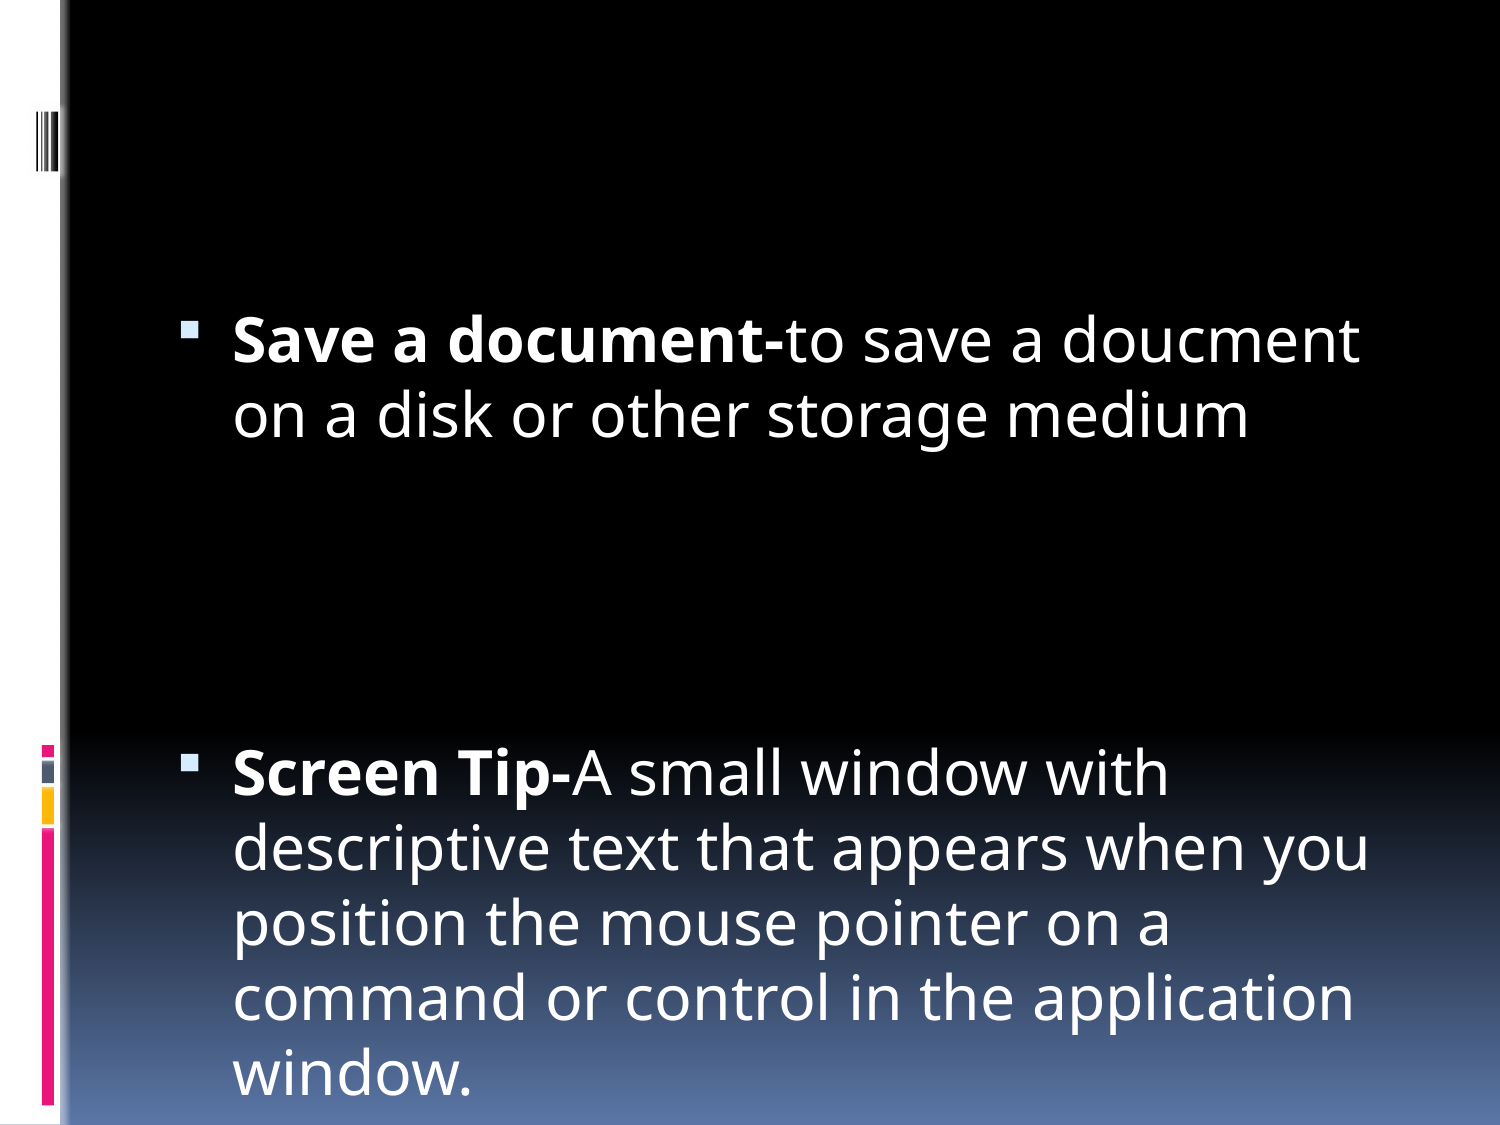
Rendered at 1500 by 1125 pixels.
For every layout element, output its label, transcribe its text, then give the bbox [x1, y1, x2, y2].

list Save a document-to save a doucment on a disk or other storage medium Screen Tip-A small window with descriptive text that appears when you position the mouse pointer on a command or control in the application window. [150, 292, 1425, 1043]
